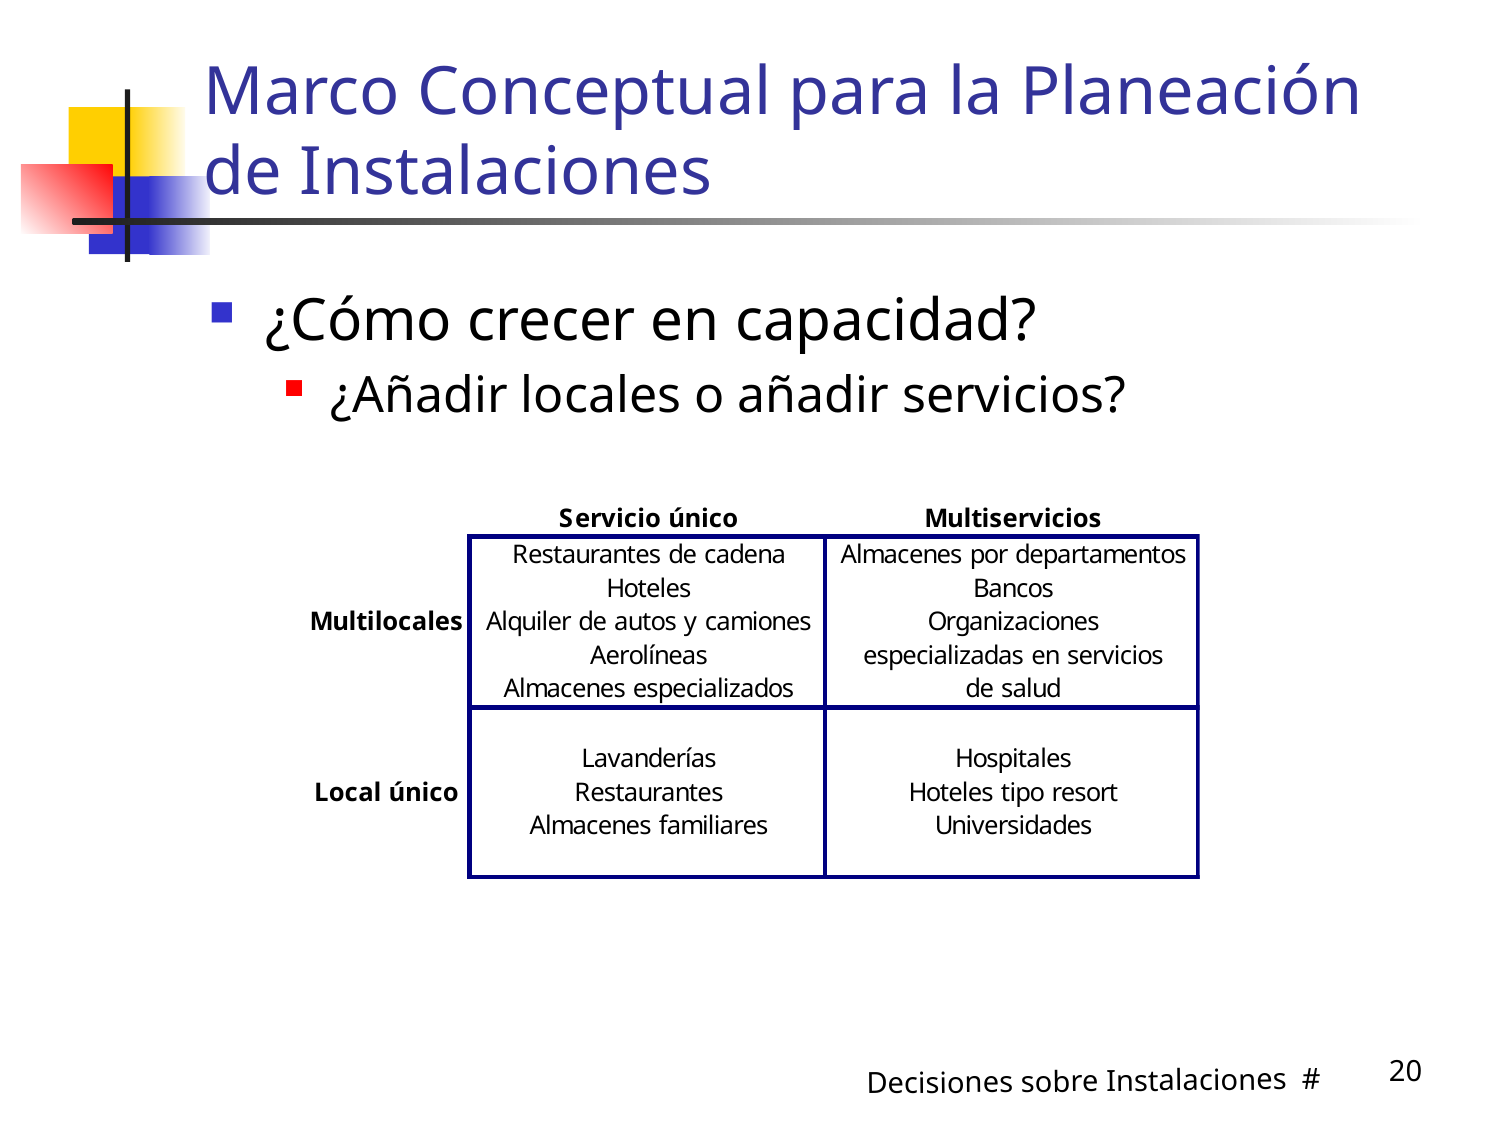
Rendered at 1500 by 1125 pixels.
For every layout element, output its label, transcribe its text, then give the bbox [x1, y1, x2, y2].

title Marco Conceptual para la Planeación de Instalaciones [188, 27, 1468, 216]
picture [299, 499, 1201, 879]
list ¿Cómo crecer en capacidad? ¿Añadir locales o añadir servicios? [193, 274, 1470, 1007]
slide_number 20 [1124, 1024, 1438, 1101]
footer Decisiones sobre Instalaciones # [773, 1028, 1414, 1110]
